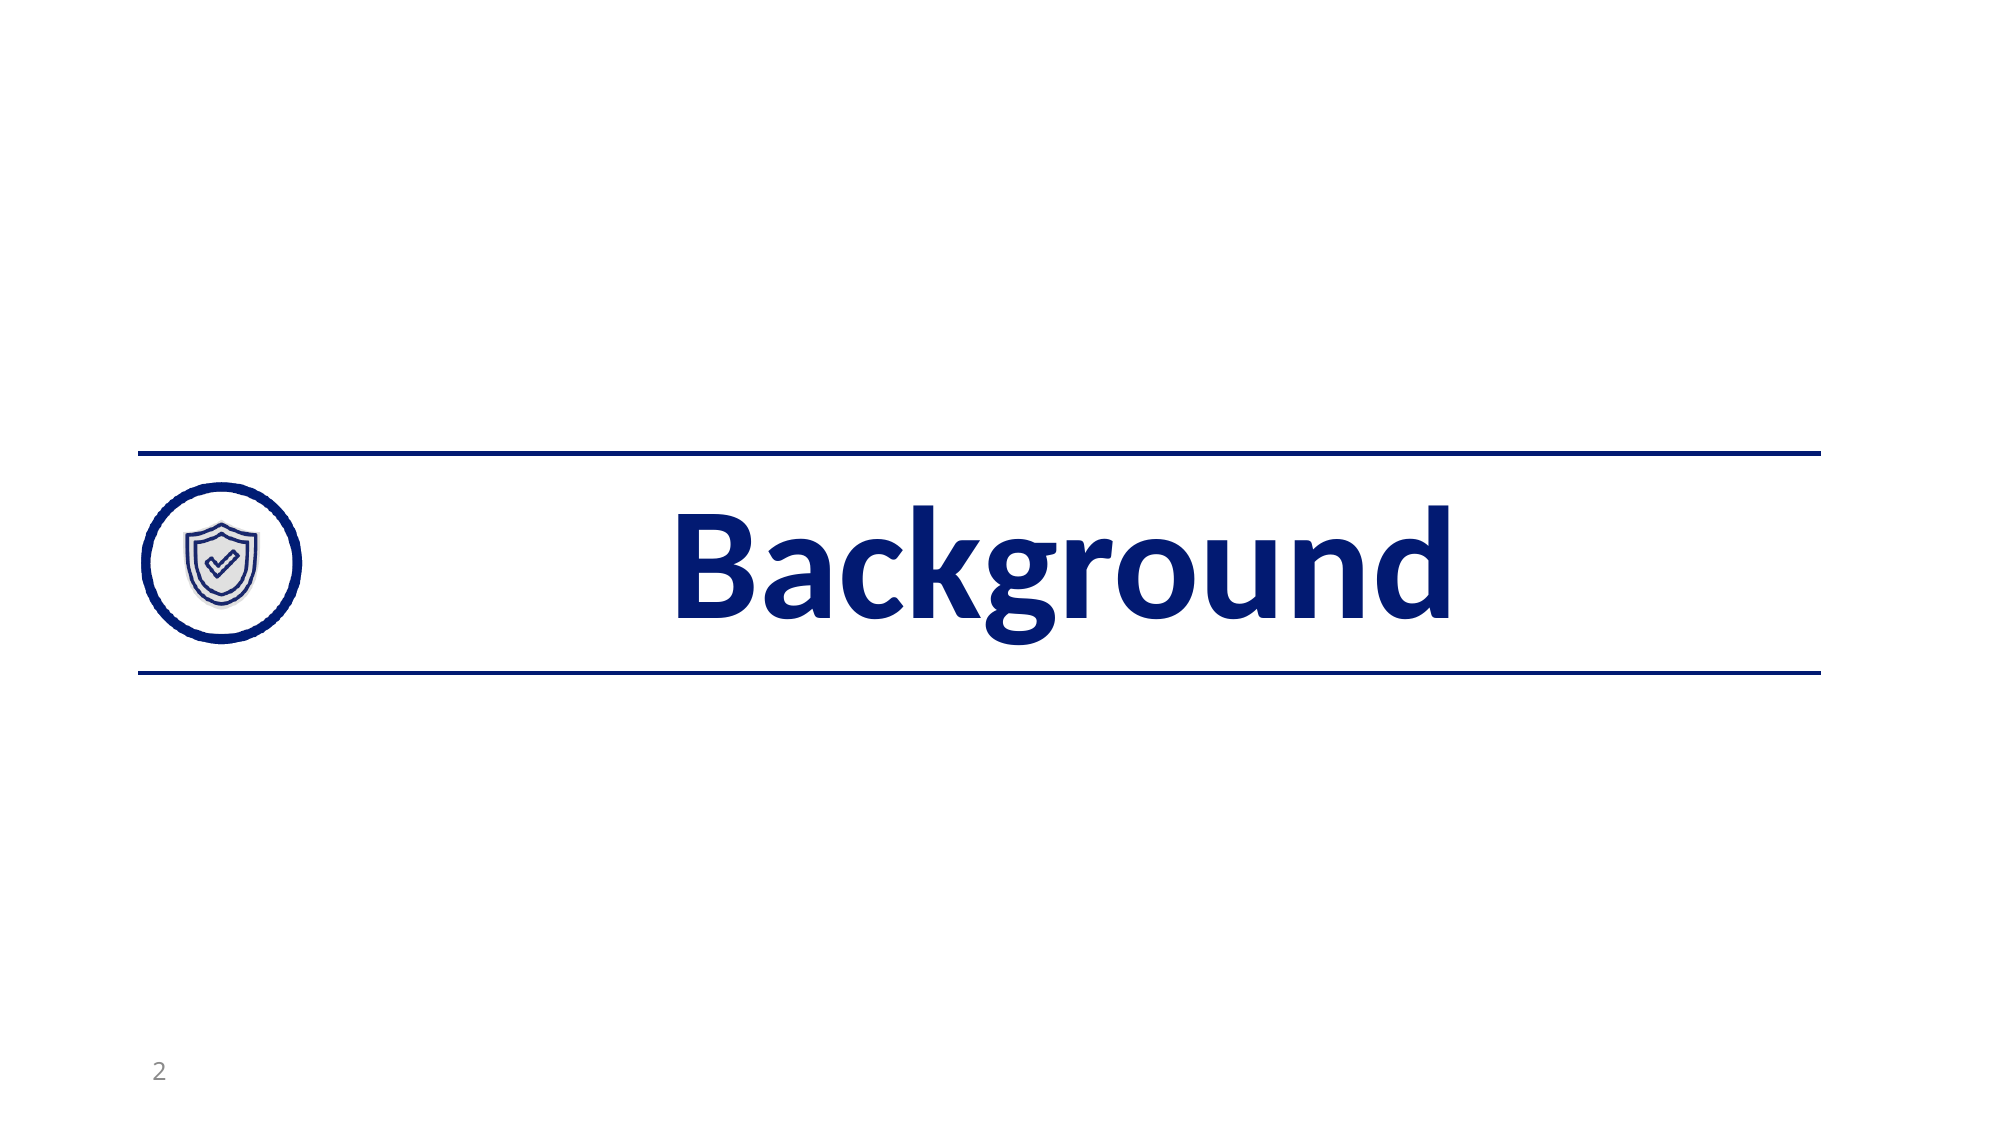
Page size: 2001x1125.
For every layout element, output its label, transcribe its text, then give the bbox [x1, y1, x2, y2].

text_box Background [307, 454, 1822, 659]
slide_number 2 [137, 1042, 588, 1103]
picture [138, 479, 304, 646]
